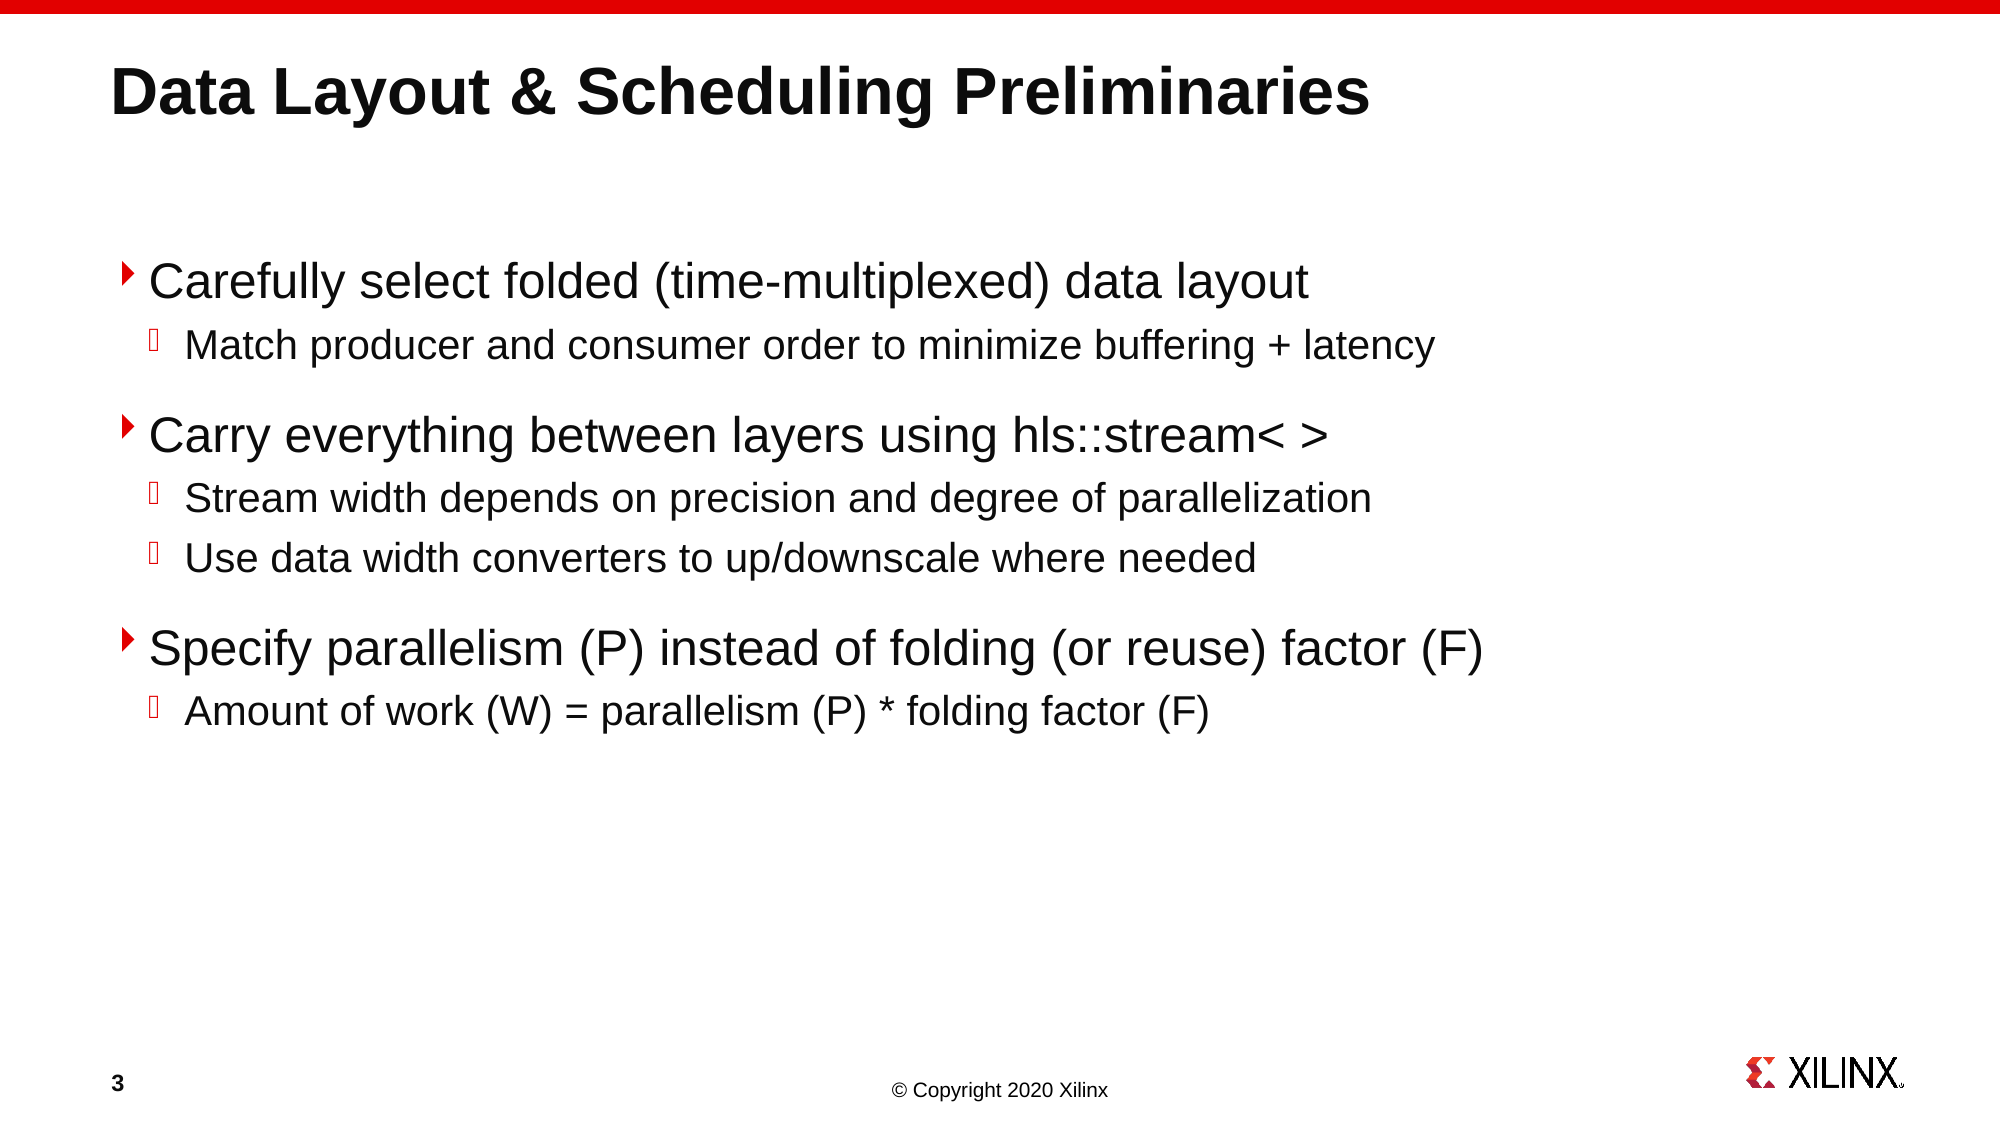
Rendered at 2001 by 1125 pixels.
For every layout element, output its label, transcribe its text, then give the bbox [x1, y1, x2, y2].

picture [1745, 1056, 1905, 1089]
list Carefully select folded (time-multiplexed) data layout Match producer and consumer order to minimize buffering + latency Carry everything between layers using hls::stream< > Stream width depends on precision and degree of parallelization Use data width converters to up/downscale where needed Specify parallelism (P) instead of folding (or reuse) factor (F) Amount of work (W) = parallelism (P) * folding factor (F) [95, 241, 1905, 1002]
slide_number 3 [96, 1043, 257, 1104]
title Data Layout & Scheduling Preliminaries [95, 50, 1905, 210]
